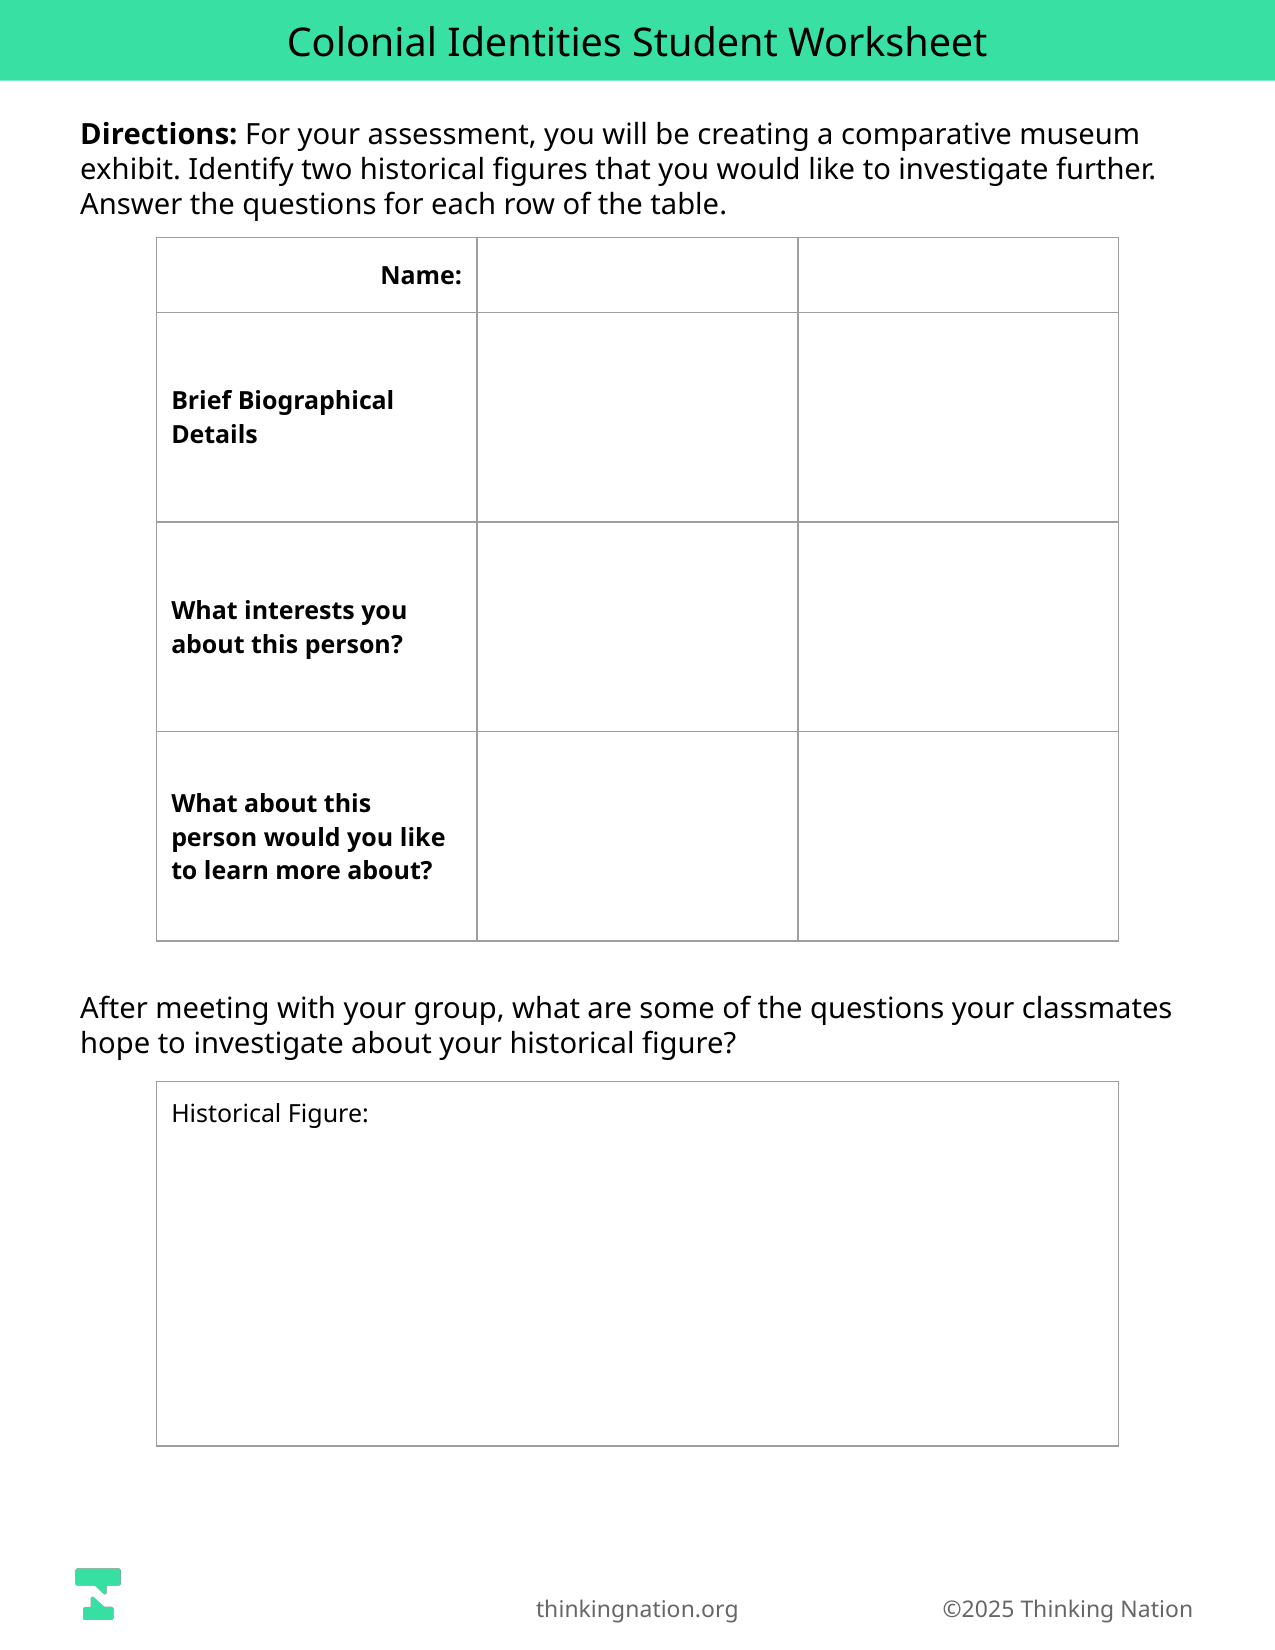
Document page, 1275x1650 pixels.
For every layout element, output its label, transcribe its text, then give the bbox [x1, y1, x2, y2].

table_cell [799, 313, 1118, 521]
table_header Historical Figure: [157, 1082, 1118, 1445]
table_cell [478, 313, 797, 521]
table_cell What interests you about this person? [157, 523, 476, 731]
table_cell [478, 732, 797, 940]
picture [62, 1558, 134, 1630]
table_header [799, 238, 1118, 312]
text_box thinkingnation.org [486, 1578, 789, 1630]
table_header [478, 238, 797, 312]
text_box Colonial Identities Student Worksheet [0, 0, 1275, 81]
text_box ©2025 Thinking Nation [907, 1578, 1210, 1630]
table_cell What about this person would you like to learn more about? [157, 732, 476, 940]
table_cell [799, 732, 1118, 940]
table_cell [799, 523, 1118, 731]
text_box Directions: For your assessment, you will be creating a comparative museum exhibit. Identify two historical figures that you would like to investigate further. Answer the questions for each row of the table. After meeting with your group, what are some of the questions your classmates hope to investigate about your historical figure? [65, 100, 1219, 1075]
table_cell Brief Biographical Details [157, 313, 476, 521]
table_cell [478, 523, 797, 731]
table_header Name: [157, 238, 476, 312]
